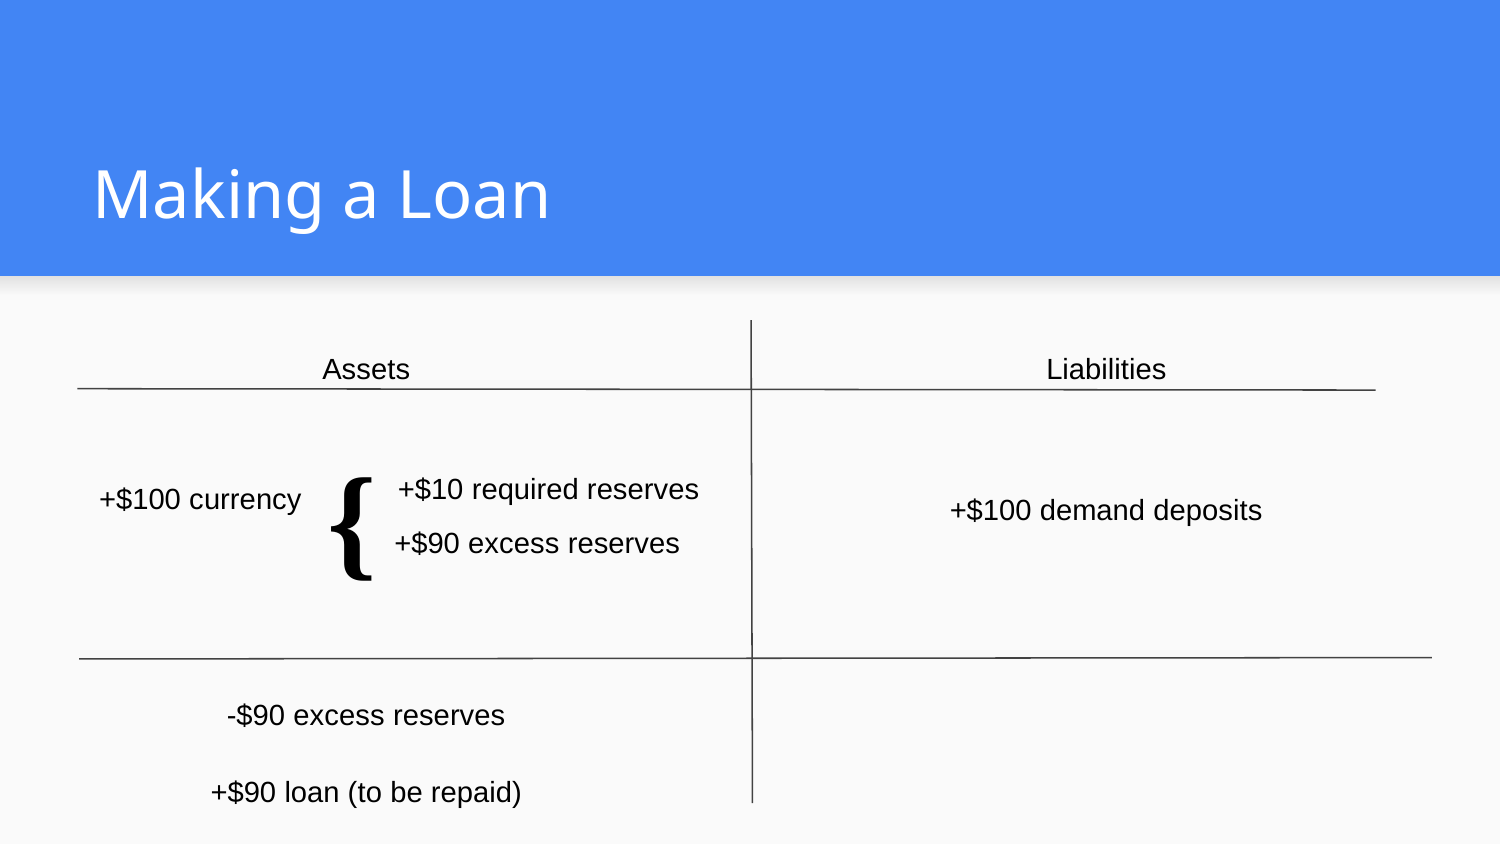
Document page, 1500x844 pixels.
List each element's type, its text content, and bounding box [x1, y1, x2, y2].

text_box +$100 currency [77, 465, 312, 519]
text_box -$90 excess reserves [192, 681, 541, 736]
text_box Assets [251, 335, 481, 387]
text_box +$10 required reserves [374, 455, 724, 510]
title Making a Loan [77, 121, 1427, 248]
text_box Liabilities [1022, 335, 1191, 387]
text_box +$90 loan (to be repaid) [192, 758, 541, 812]
text_box +$100 demand deposits [907, 476, 1306, 531]
text_box { [312, 440, 370, 567]
text_box +$90 excess reserves [374, 510, 700, 563]
